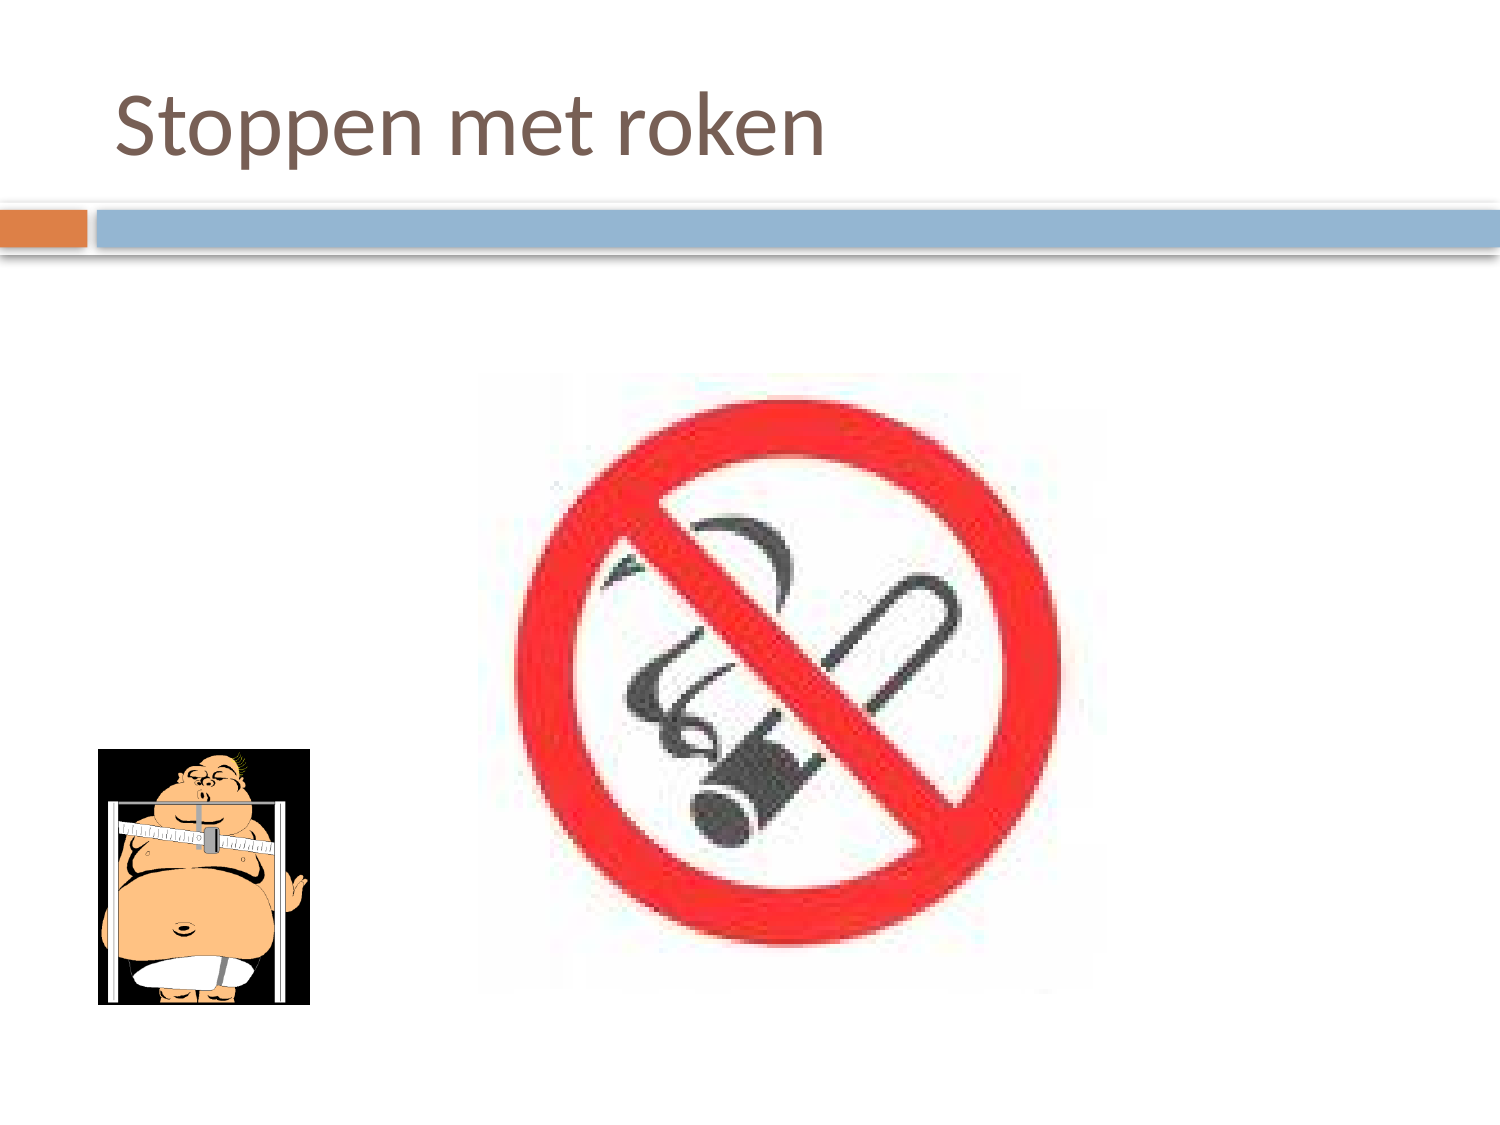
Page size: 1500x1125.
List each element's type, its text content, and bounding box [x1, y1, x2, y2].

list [478, 373, 1108, 994]
title Stoppen met roken [99, 37, 1438, 201]
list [98, 749, 311, 1006]
